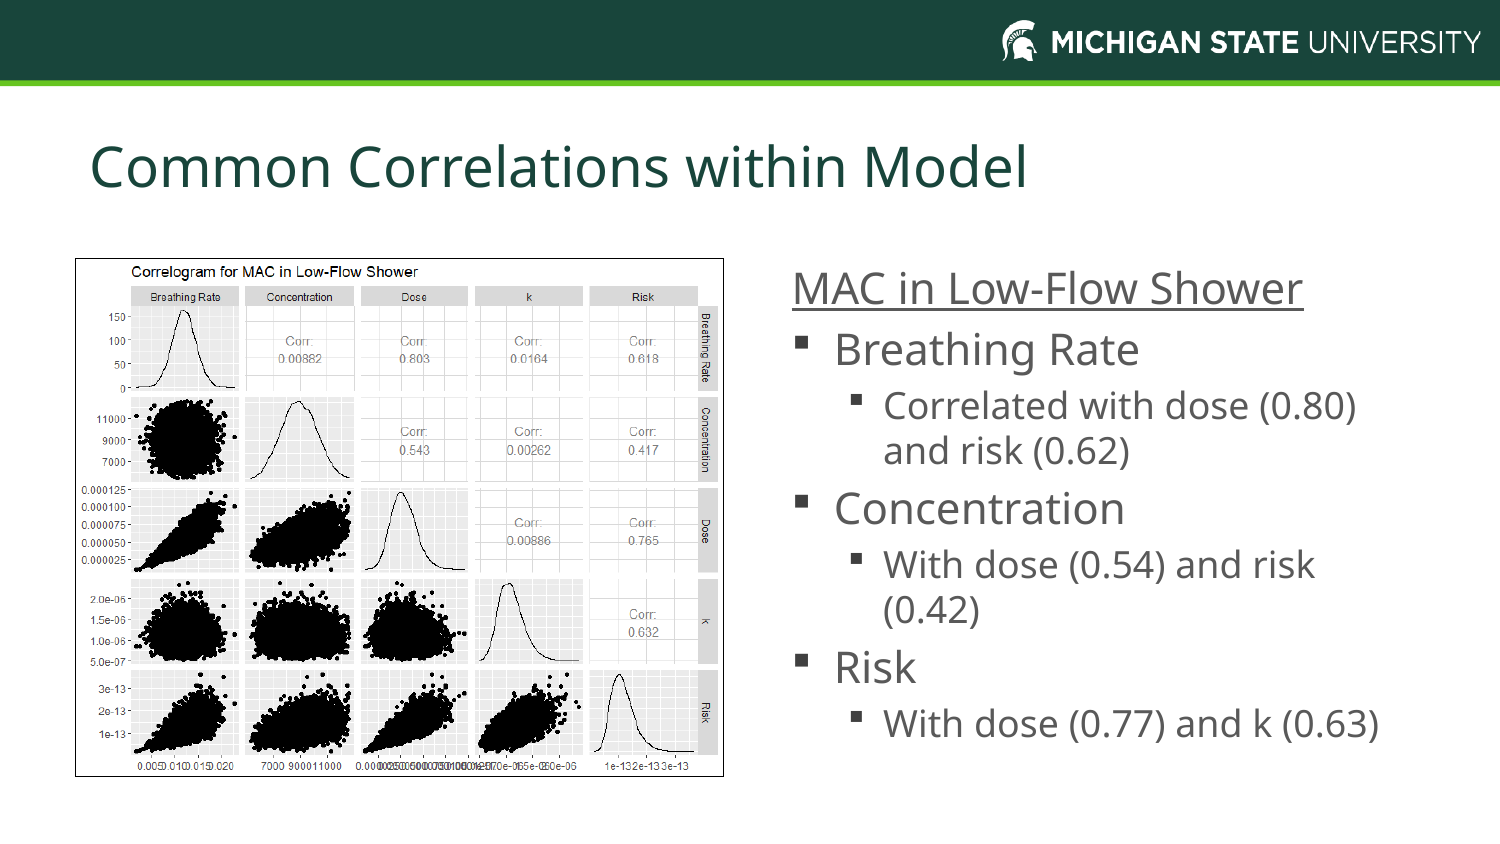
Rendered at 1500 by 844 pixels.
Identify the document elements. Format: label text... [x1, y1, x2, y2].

title Common Correlations within Model [75, 123, 1425, 232]
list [74, 258, 724, 778]
list MAC in Low-Flow Shower Breathing Rate Correlated with dose (0.80) and risk (0.62) Concentration With dose (0.54) and risk (0.42) Risk With dose (0.77) and k (0.63) [776, 253, 1425, 782]
